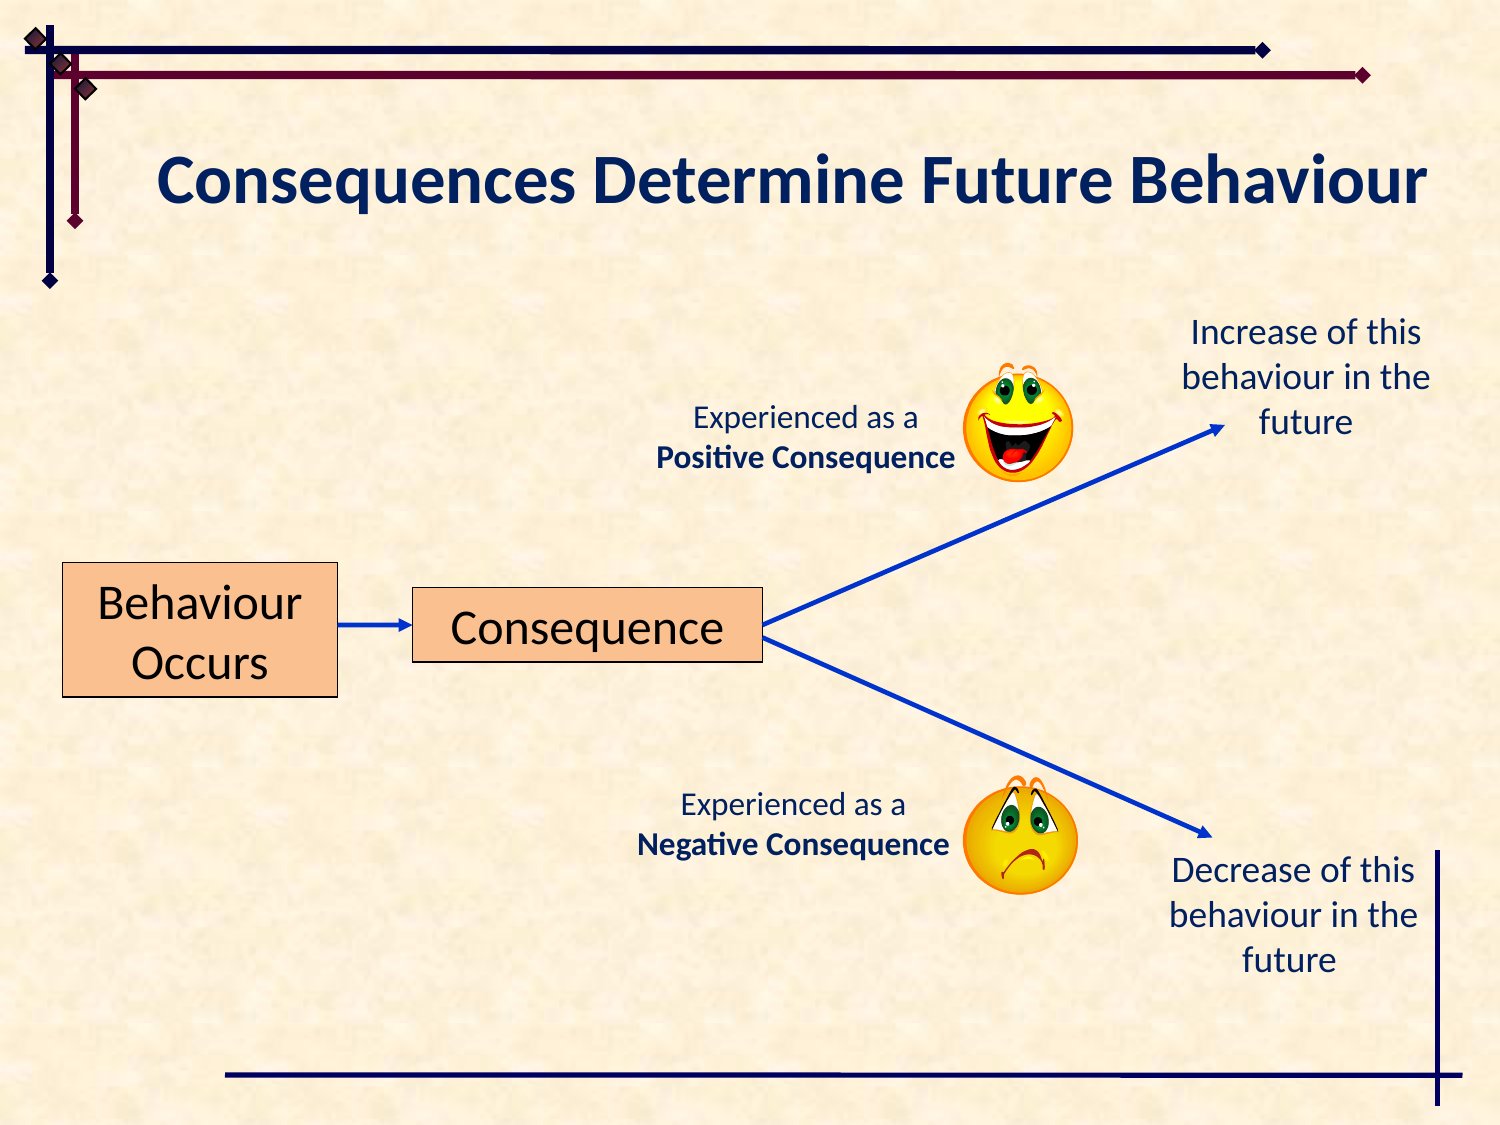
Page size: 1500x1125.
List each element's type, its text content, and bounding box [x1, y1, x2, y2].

text_box Behaviour Occurs [62, 562, 338, 698]
text_box [337, 618, 412, 632]
text_box Experienced as a Negative Consequence [612, 774, 961, 870]
text_box Experienced as a Positive Consequence [624, 387, 957, 483]
text_box Decrease of this behaviour in the future [1137, 837, 1450, 988]
text_box Increase of this behaviour in the future [1137, 299, 1475, 450]
text_box [762, 424, 1225, 626]
text_box [1081, 778, 1213, 839]
picture [0, 0, 1500, 1125]
text_box Consequence [412, 587, 763, 663]
title Consequences Determine Future Behaviour [87, 99, 1500, 250]
